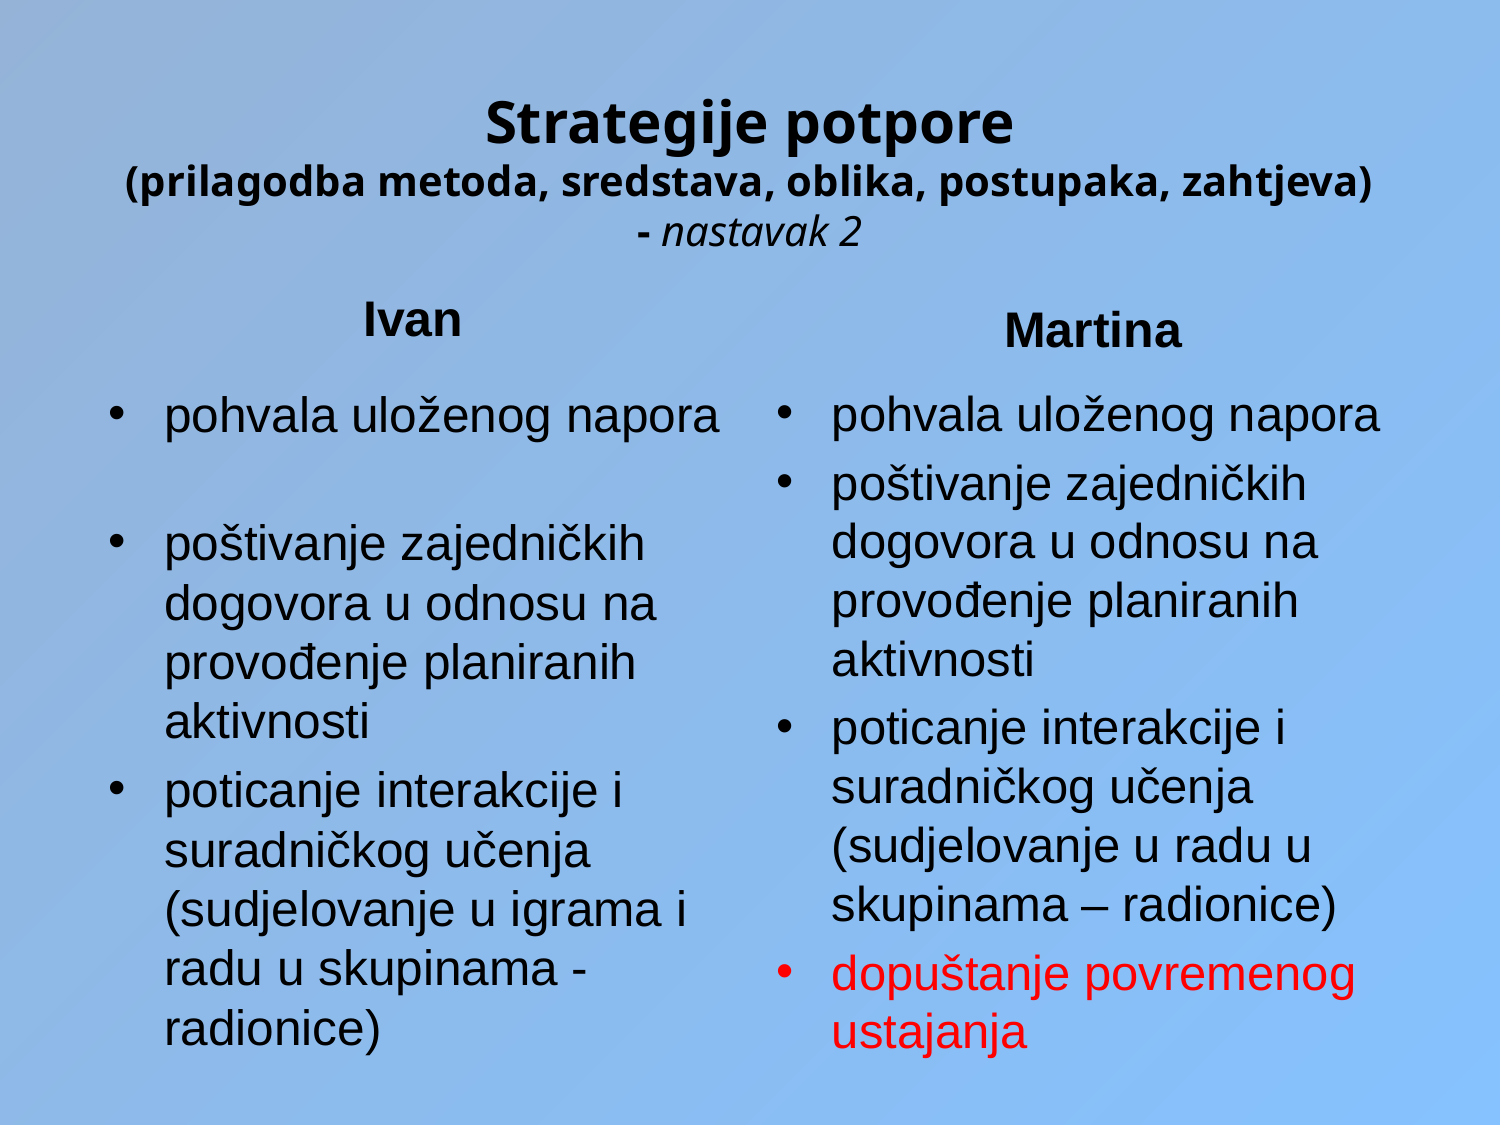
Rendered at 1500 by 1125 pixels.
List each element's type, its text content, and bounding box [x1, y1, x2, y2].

list pohvala uloženog napora poštivanje zajedničkih dogovora u odnosu na provođenje planiranih aktivnosti poticanje interakcije i suradničkog učenja (sudjelovanje u igrama i radu u skupinama - radionice) [93, 375, 757, 1067]
list Martina [761, 281, 1425, 375]
list Ivan [82, 269, 745, 363]
list pohvala uloženog napora poštivanje zajedničkih dogovora u odnosu na provođenje planiranih aktivnosti poticanje interakcije i suradničkog učenja (sudjelovanje u radu u skupinama – radionice) dopuštanje povremenog ustajanja [761, 375, 1425, 1079]
title Strategije potpore (prilagodba metoda, sredstava, oblika, postupaka, zahtjeva) - nastavak 2 [70, 82, 1430, 258]
